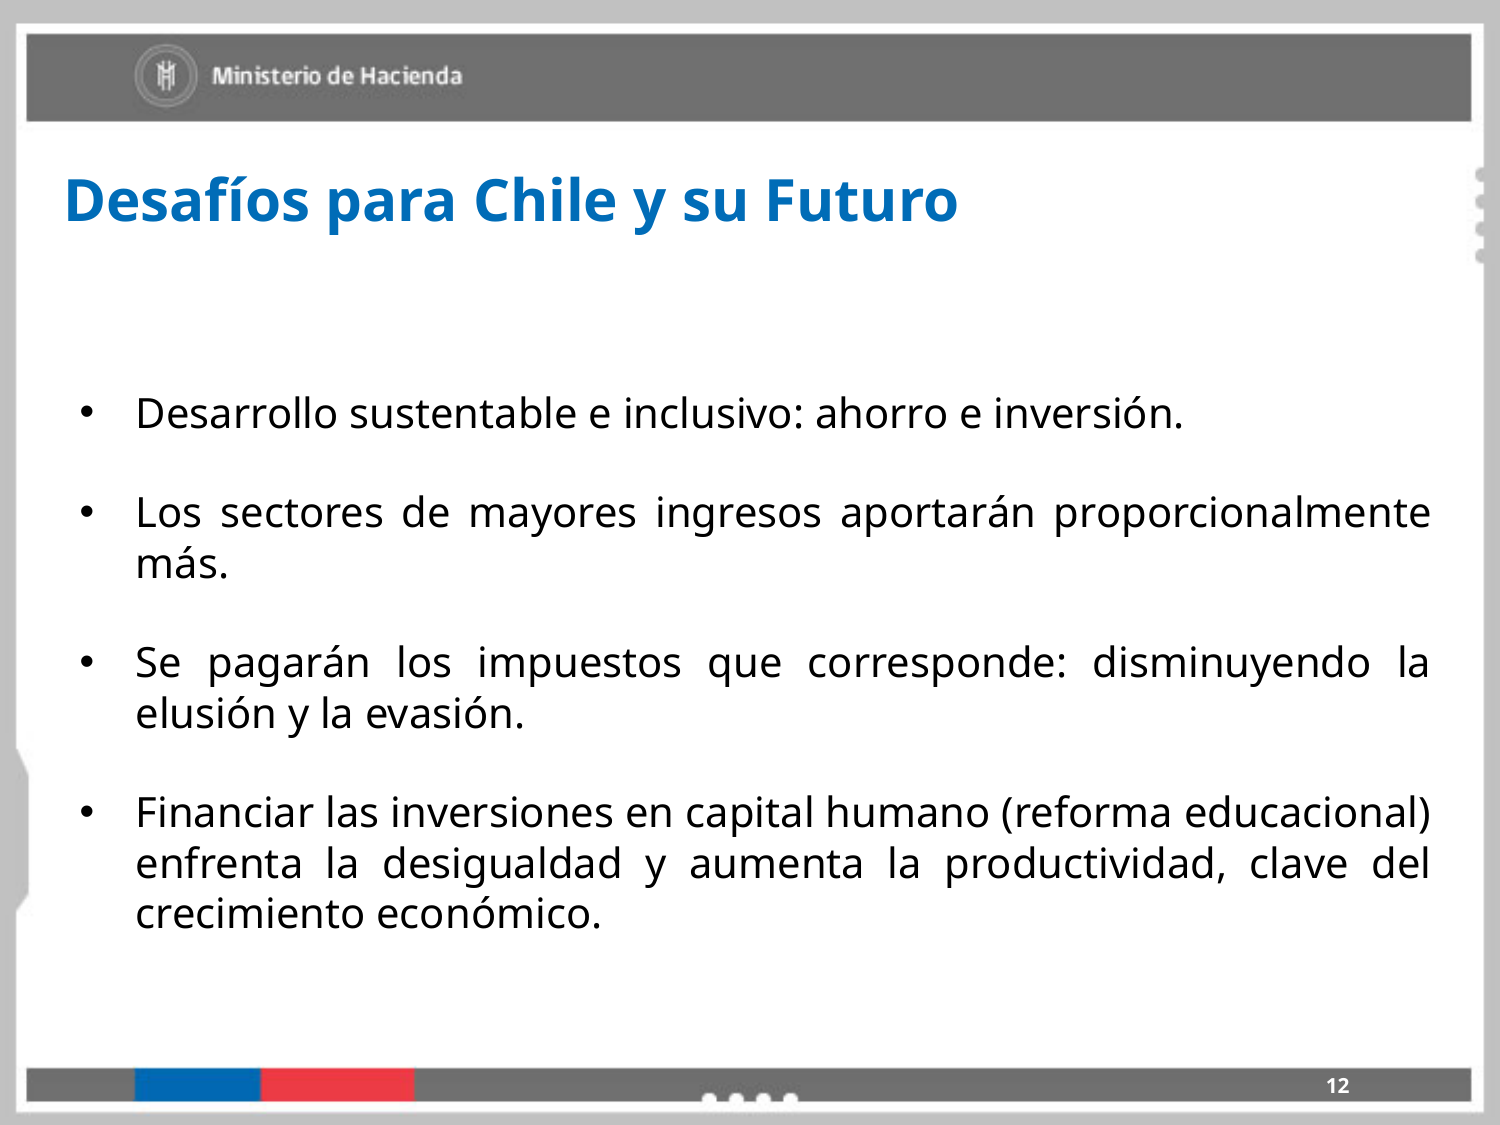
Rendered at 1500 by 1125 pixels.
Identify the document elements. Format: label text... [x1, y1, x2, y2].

text_box Desafíos para Chile y su Futuro [48, 138, 1424, 268]
picture [0, 0, 1500, 1125]
list Desarrollo sustentable e inclusivo: ahorro e inversión. Los sectores de mayores ingresos aportarán proporcionalmente más. Se pagarán los impuestos que corresponde: disminuyendo la elusión y la evasión. Financiar las inversiones en capital humano (reforma educacional) enfrenta la desigualdad y aumenta la productividad, clave del crecimiento económico. [64, 278, 1447, 976]
slide_number 12 [1014, 1070, 1365, 1103]
